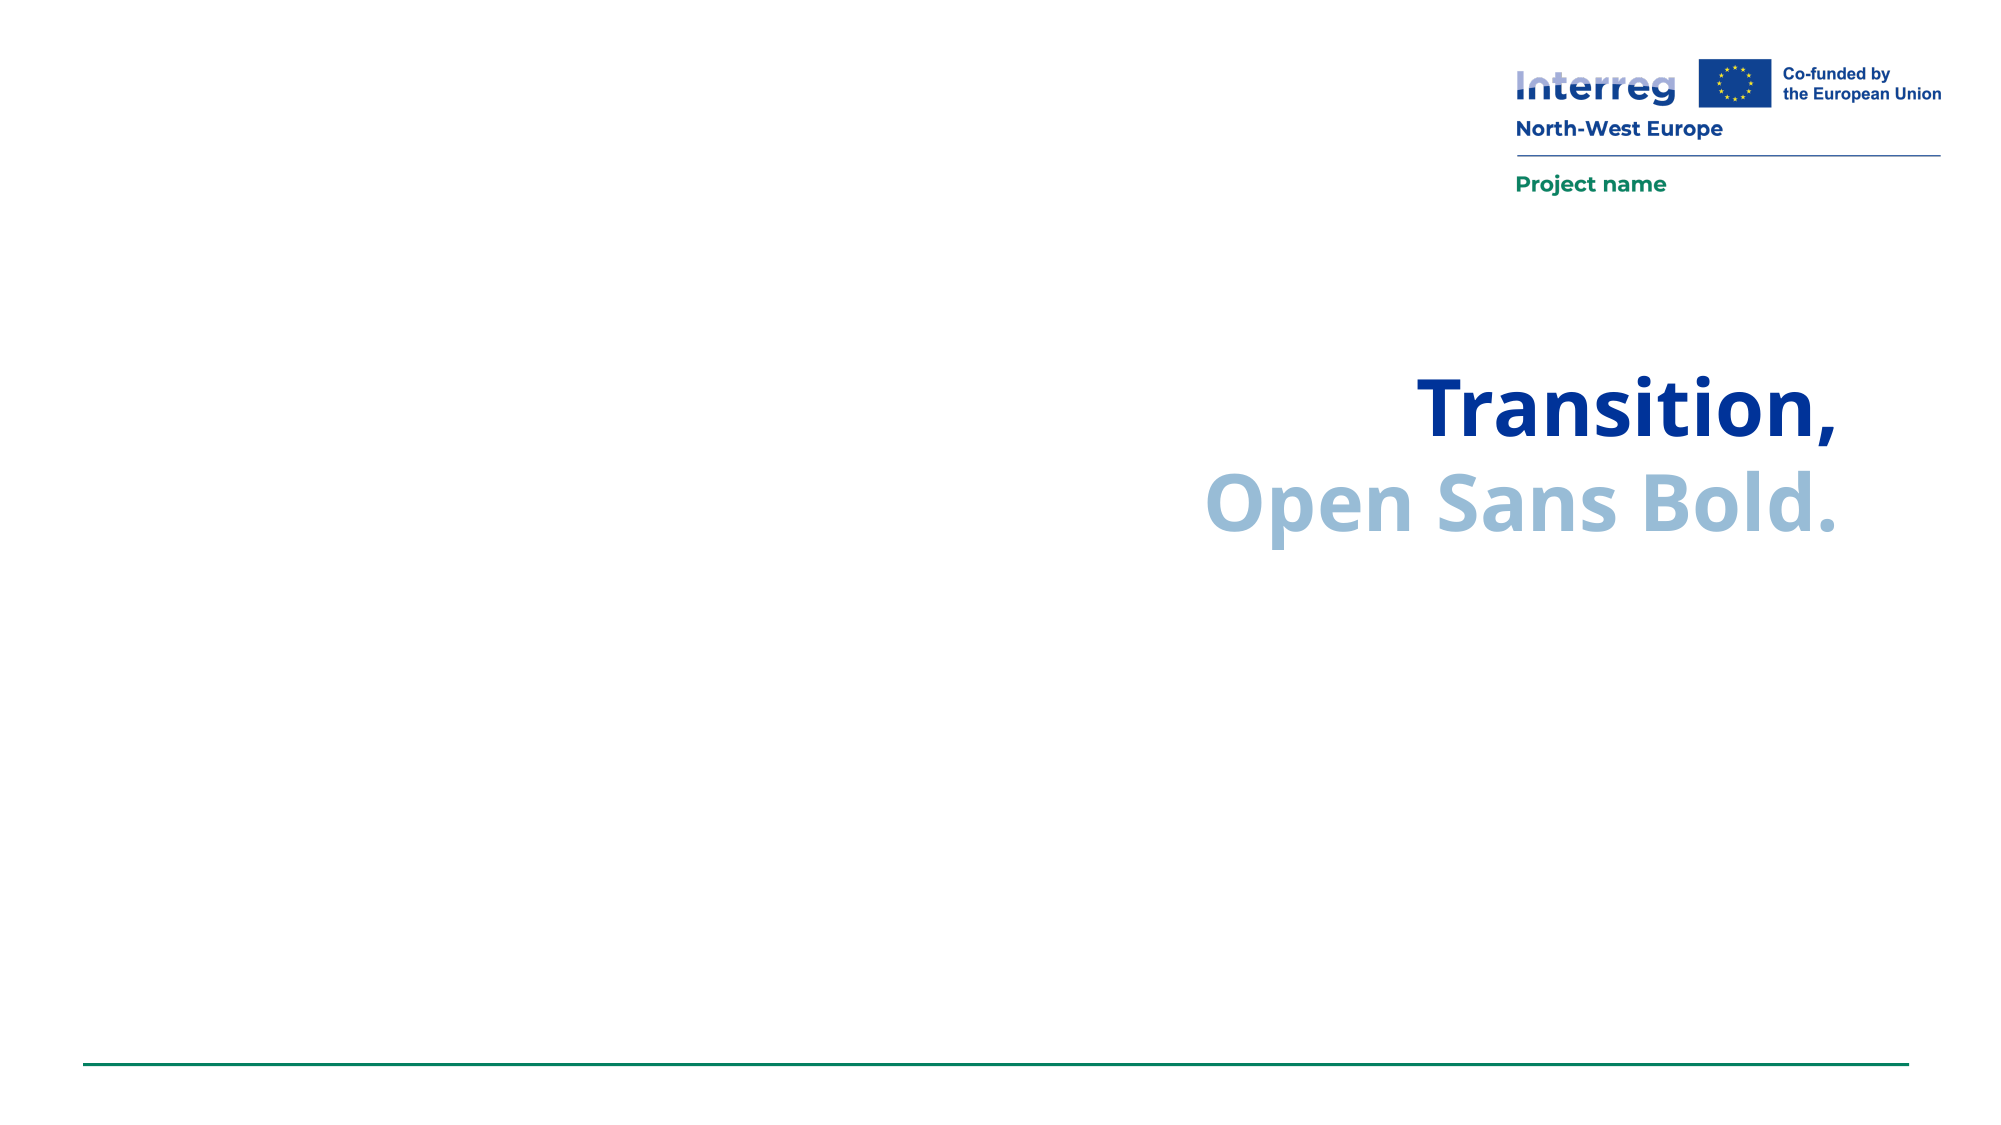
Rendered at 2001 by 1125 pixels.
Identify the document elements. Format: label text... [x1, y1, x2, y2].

picture [1458, 0, 2000, 251]
text_box Transition, Open Sans Bold. [578, 349, 1854, 709]
